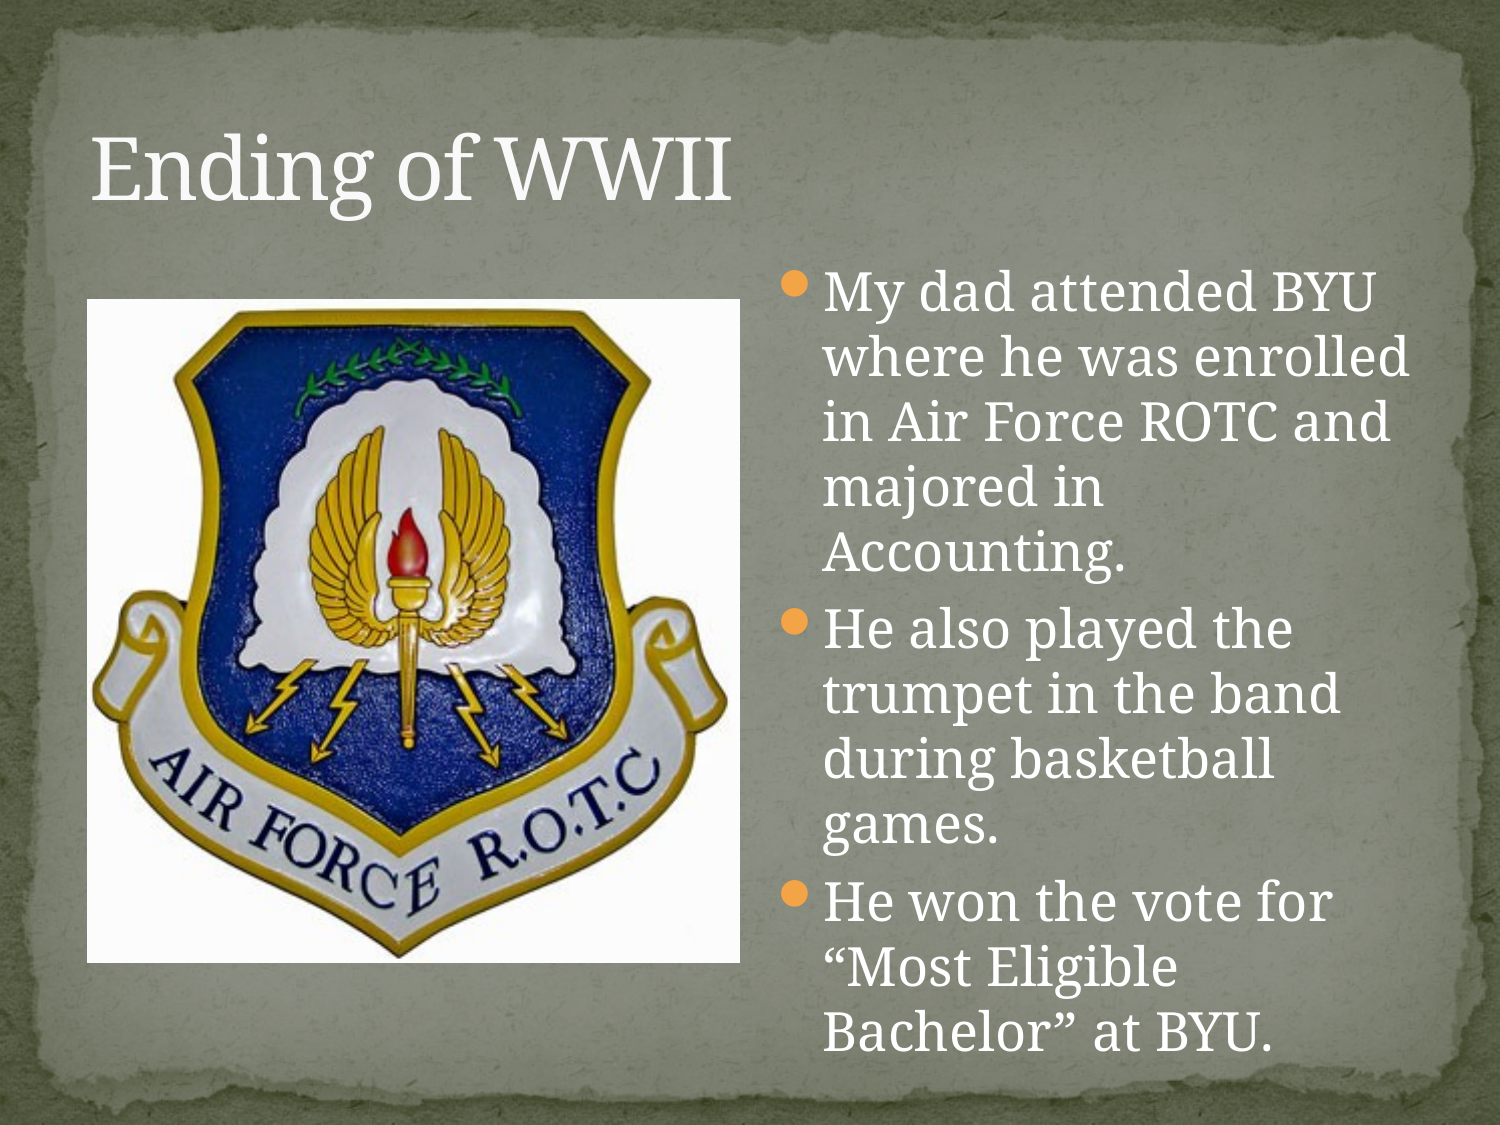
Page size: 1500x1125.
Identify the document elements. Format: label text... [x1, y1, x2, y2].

list My dad attended BYU where he was enrolled in Air Force ROTC and majored in Accounting. He also played the trumpet in the band during basketball games. He won the vote for “Most Eligible Bachelor” at BYU. [762, 249, 1429, 1000]
title Ending of WWII [74, 24, 1425, 225]
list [90, 302, 739, 962]
